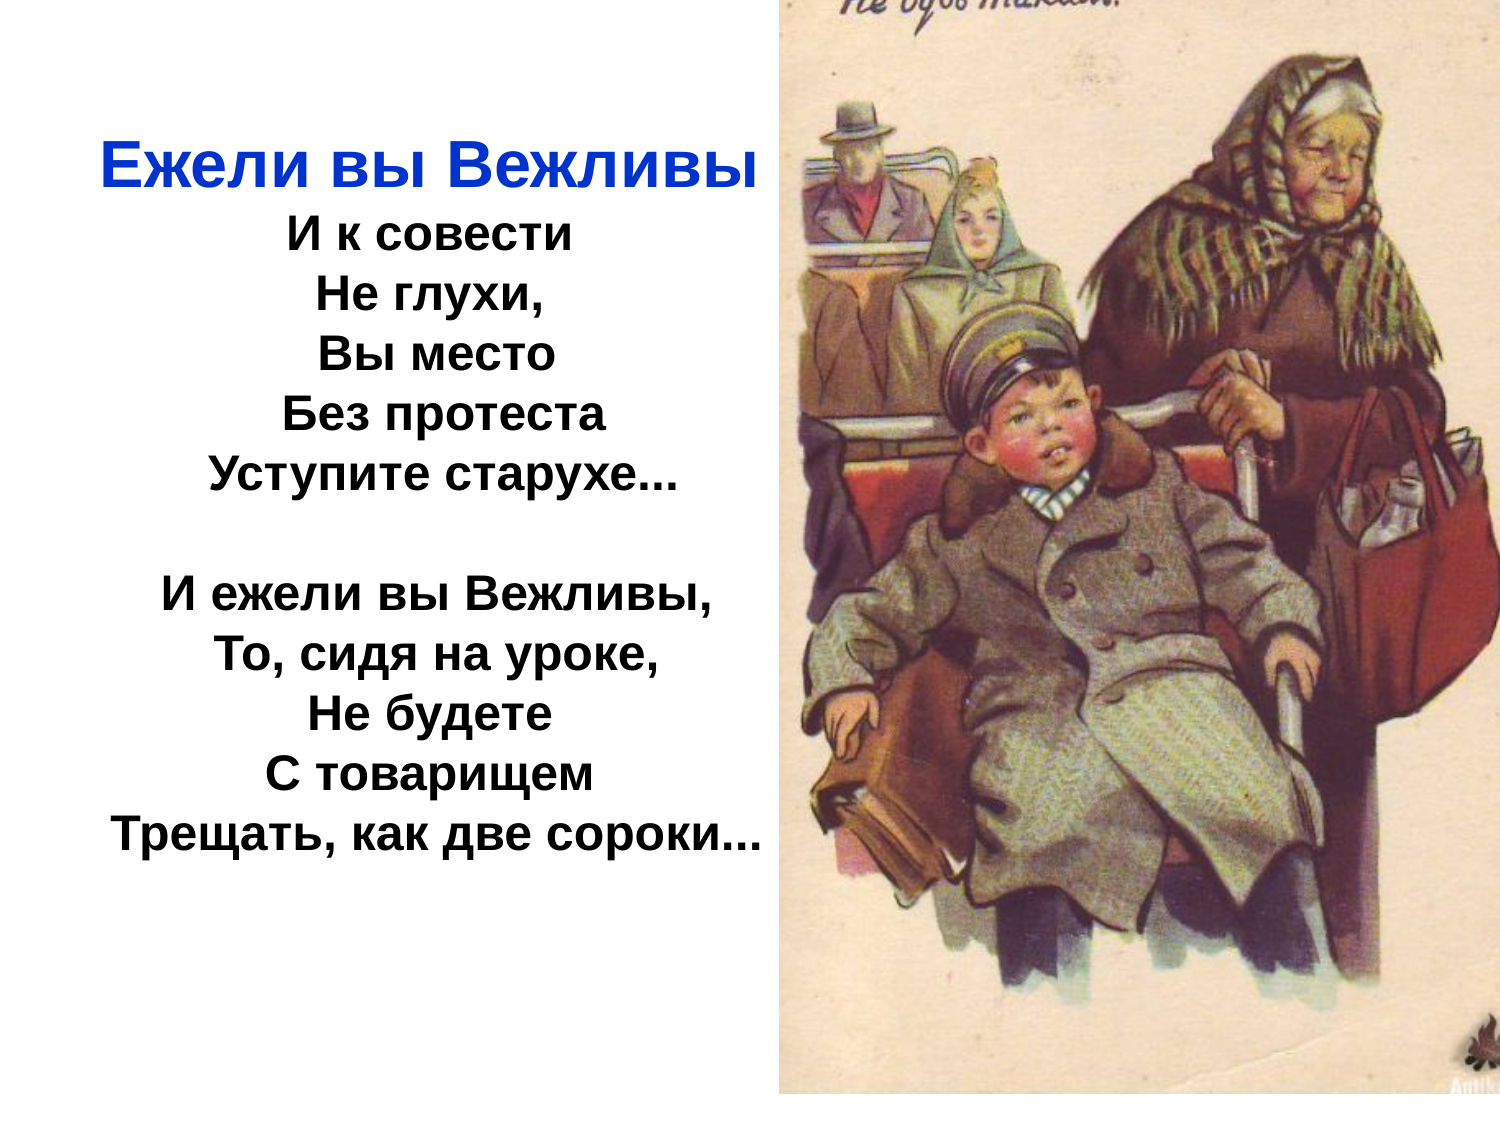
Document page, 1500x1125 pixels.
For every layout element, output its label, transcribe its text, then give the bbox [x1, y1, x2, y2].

picture [779, 0, 1500, 1095]
text_box Ежели вы Вежливы И к совести Не глухи, Вы место Без протеста Уступите старухе... И ежели вы Вежливы, То, сидя на уроке, Не будете С товарищем Трещать, как две сороки... [41, 66, 774, 1035]
